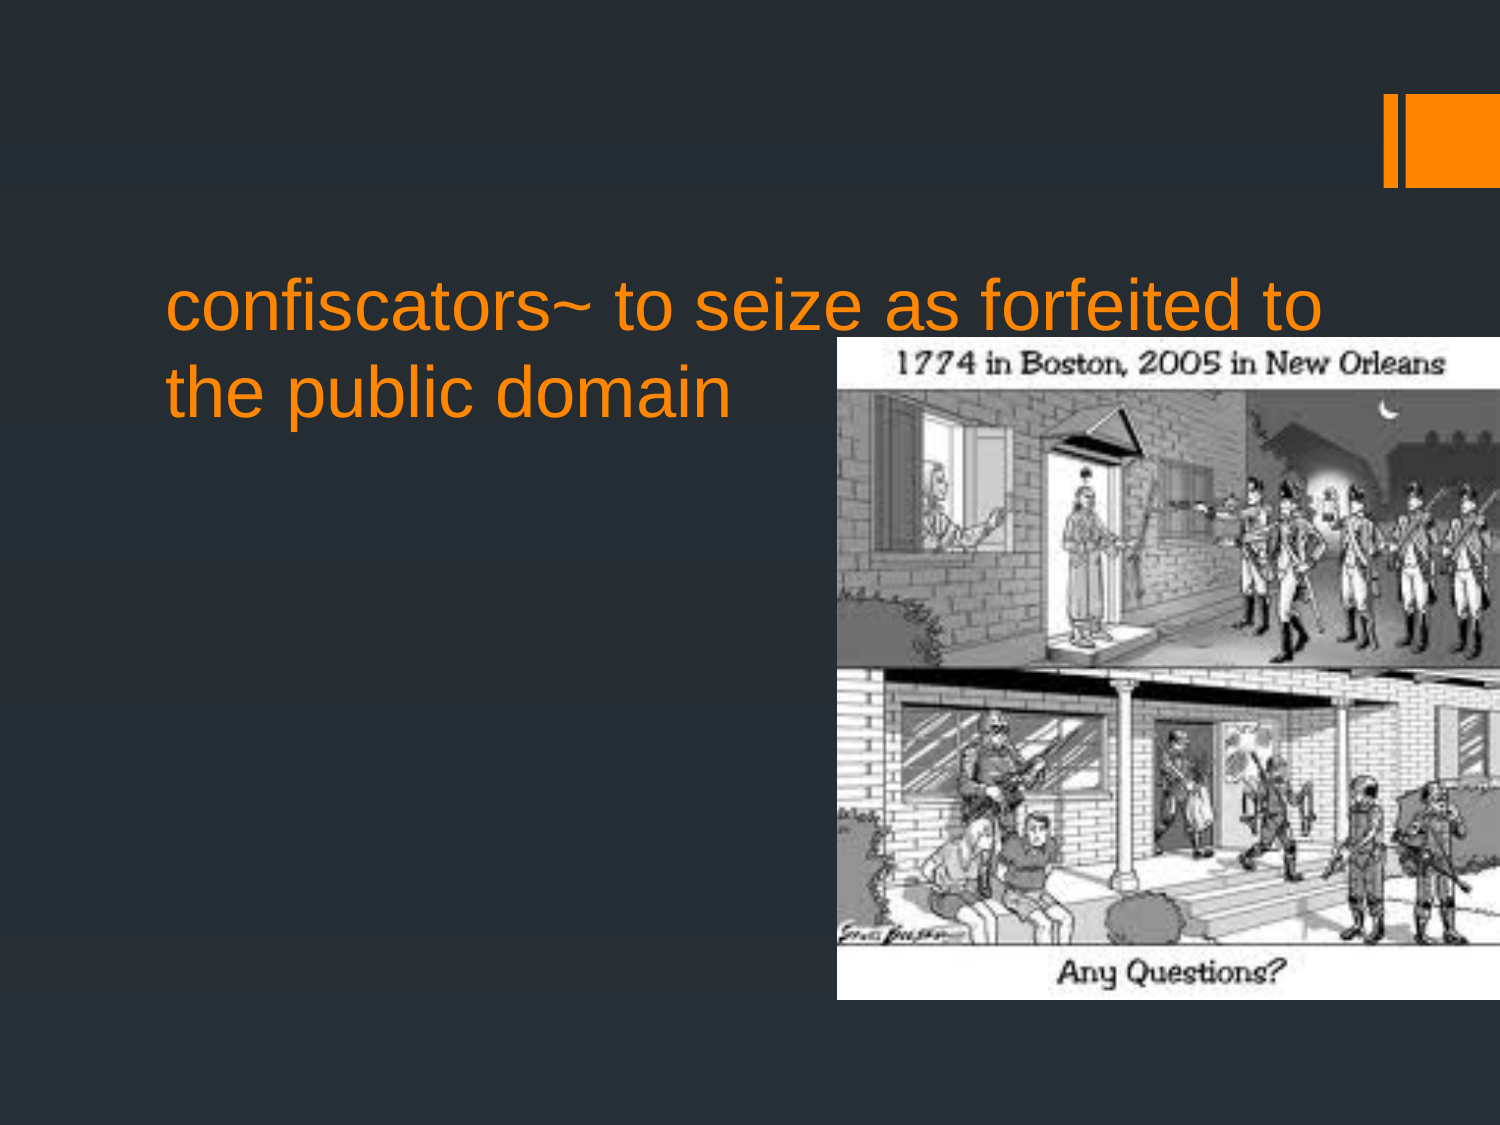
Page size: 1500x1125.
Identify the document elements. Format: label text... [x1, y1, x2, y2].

picture [836, 336, 1500, 1001]
title confiscators~ to seize as forfeited to the public domain [150, 249, 1350, 440]
